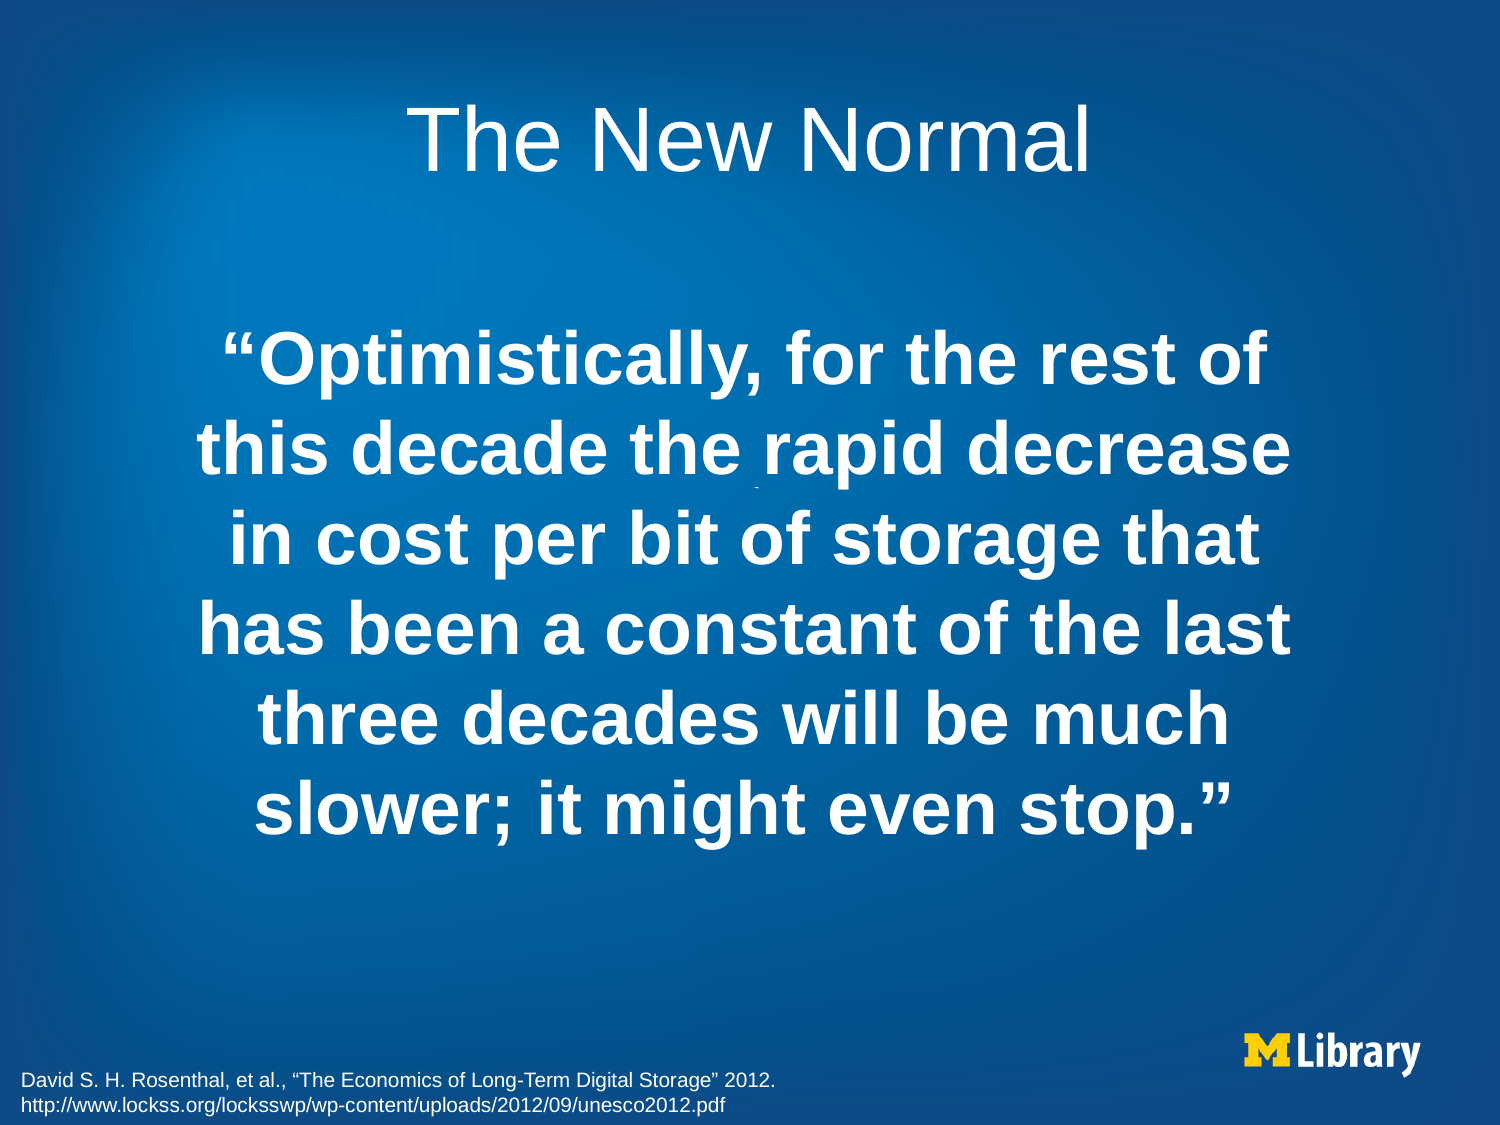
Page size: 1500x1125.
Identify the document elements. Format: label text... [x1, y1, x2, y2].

picture [0, 0, 1500, 1125]
text_box David S. H. Rosenthal, et al., “The Economics of Long-Term Digital Storage” 2012. http://www.lockss.org/locksswp/wp-content/uploads/2012/09/unesco2012.pdf [6, 1059, 792, 1124]
text_box “Optimistically, for the rest of this decade the rapid decrease in cost per bit of storage that has been a constant of the last three decades will be much slower; it might even stop.” [156, 302, 1334, 857]
title The New Normal [112, 40, 1388, 229]
